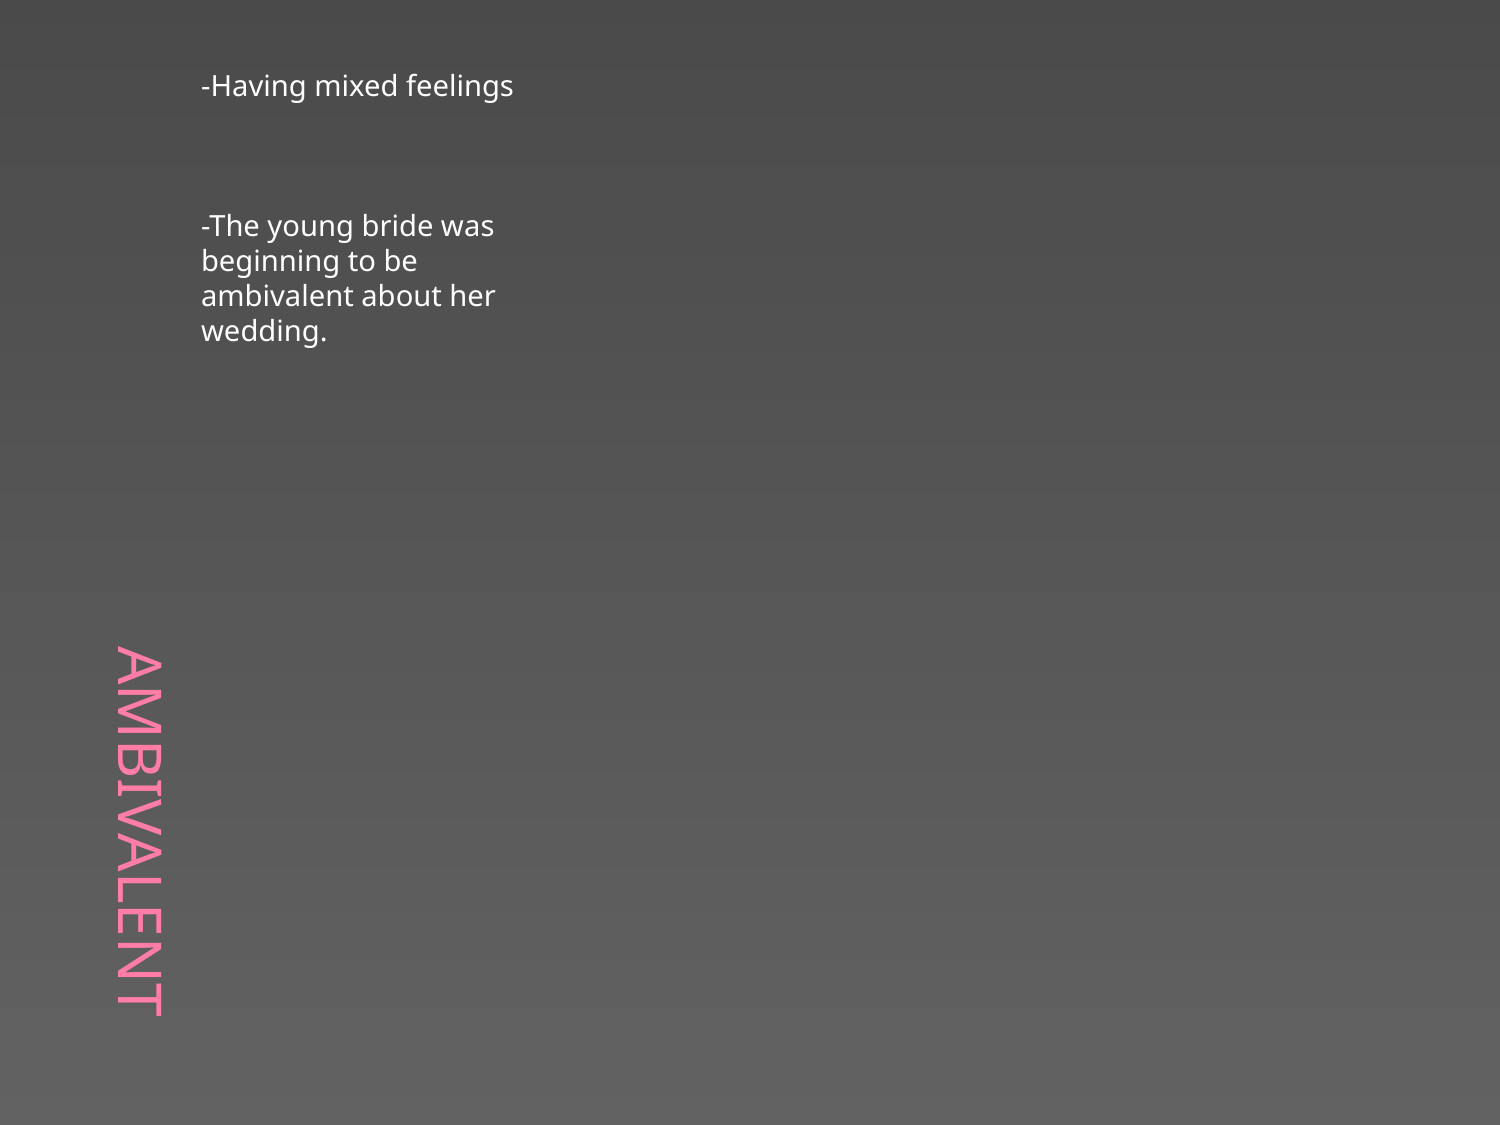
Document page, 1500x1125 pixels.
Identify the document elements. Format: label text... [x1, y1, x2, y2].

list -Having mixed feelings -The young bride was beginning to be ambivalent about her wedding. [186, 60, 587, 1036]
title Ambivalent [36, 60, 186, 1036]
